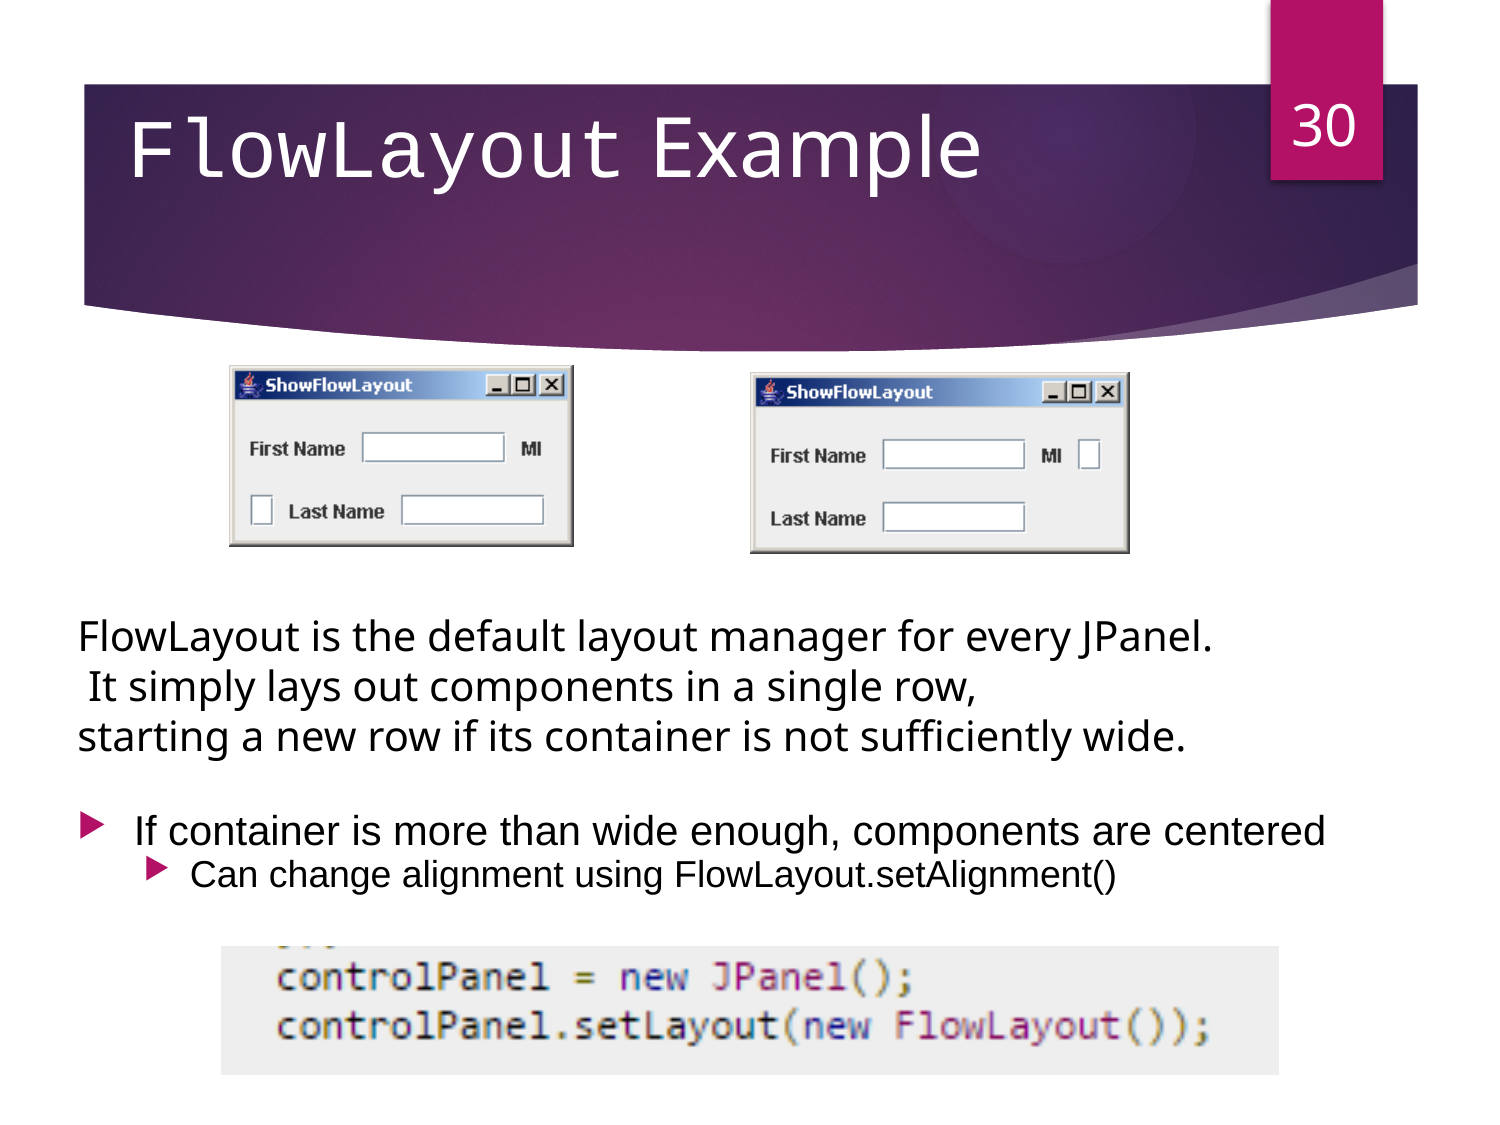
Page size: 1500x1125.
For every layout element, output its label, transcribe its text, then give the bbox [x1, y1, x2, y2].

slide_number 30 [1259, 48, 1390, 175]
picture [749, 372, 1130, 555]
picture [221, 946, 1279, 1076]
picture [229, 364, 574, 547]
list FlowLayout is the default layout manager for every JPanel. It simply lays out components in a single row, starting a new row if its container is not sufficiently wide. If container is more than wide enough, components are centered Can change alignment using FlowLayout.setAlignment() [62, 451, 1350, 1104]
title FlowLayout Example [112, 75, 1388, 213]
